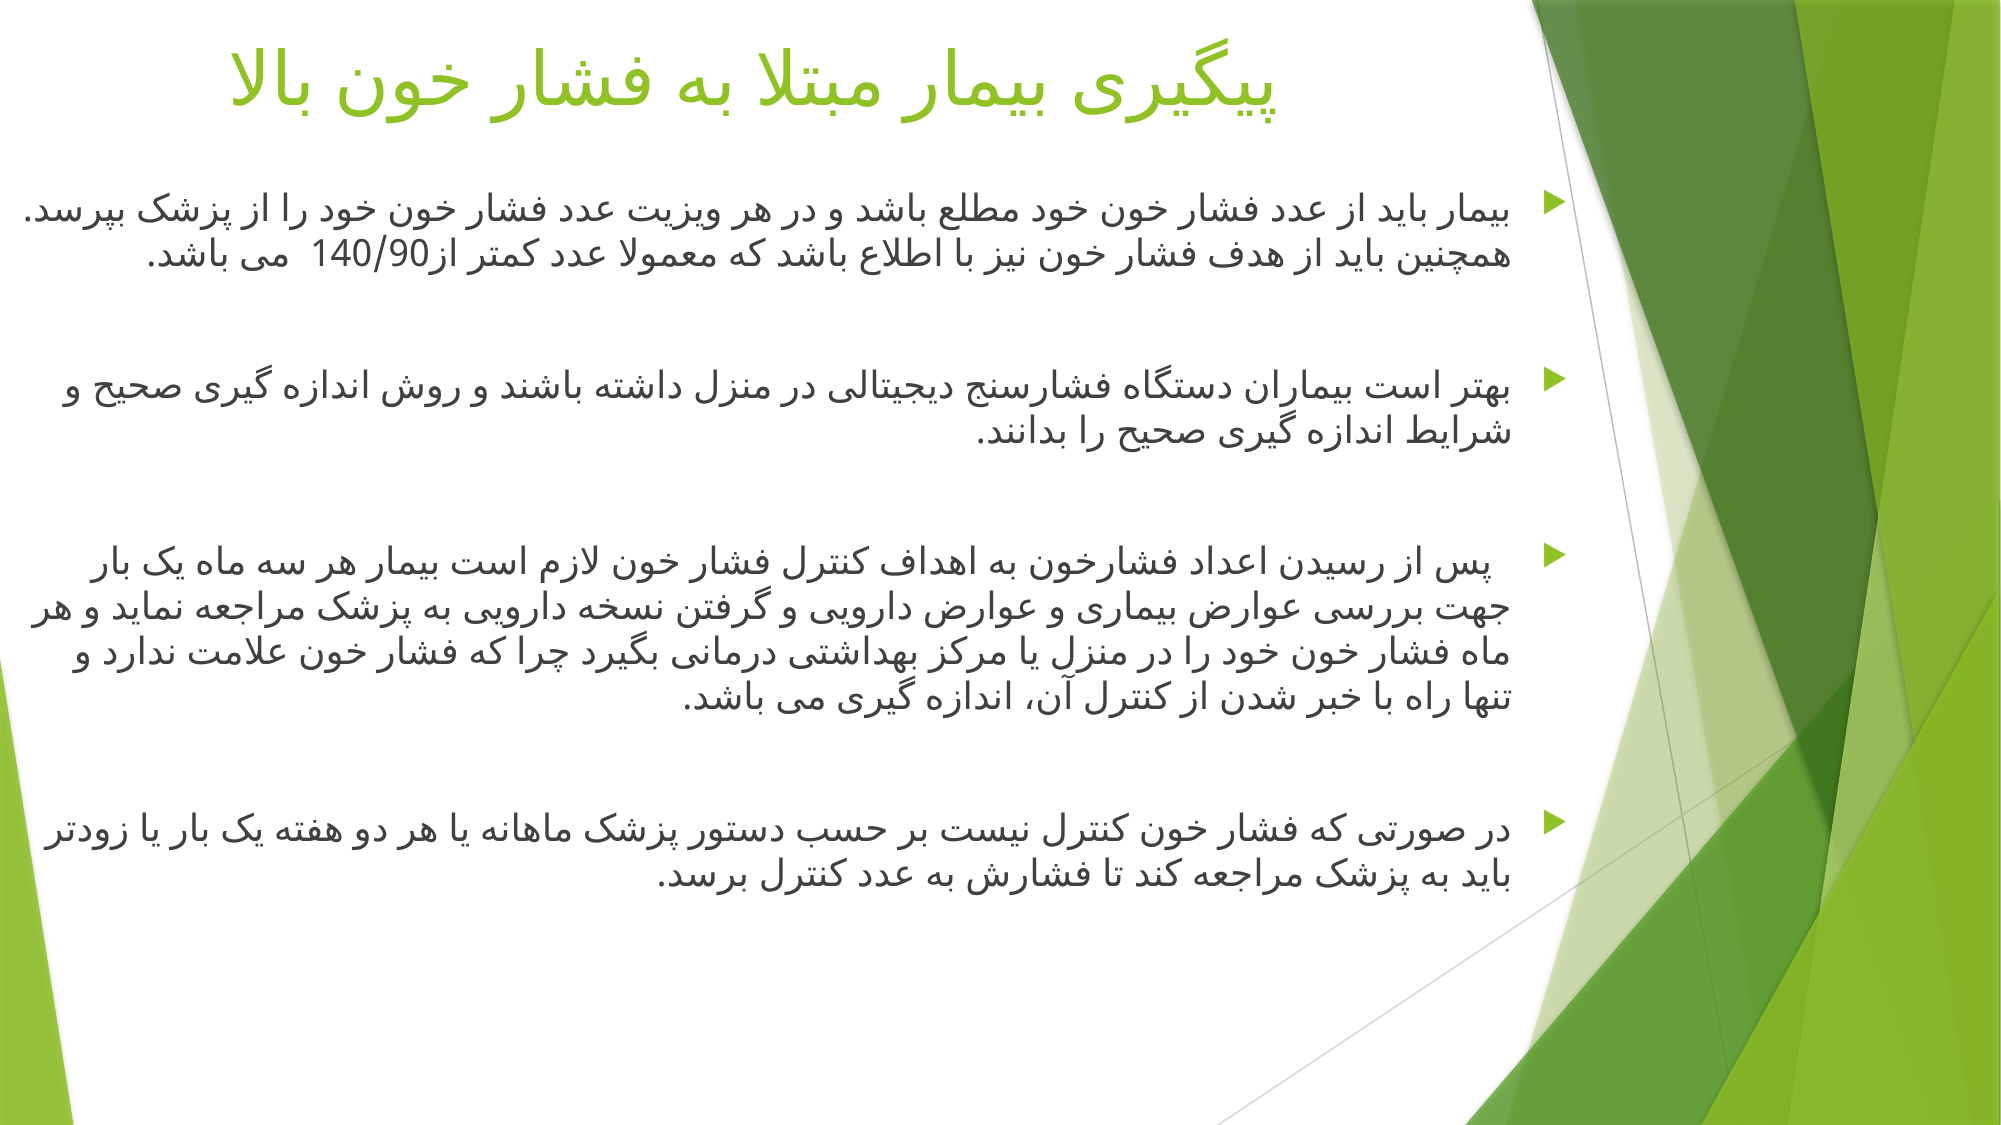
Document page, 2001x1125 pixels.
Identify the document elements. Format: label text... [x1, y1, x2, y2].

title پیگیری بیمار مبتلا به فشار خون بالا [78, 23, 1429, 135]
list بیمار باید از عدد فشار خون خود مطلع باشد و در هر ویزیت عدد فشار خون خود را از پزشک بپرسد. همچنین باید از هدف فشار خون نیز با اطلاع باشد که معمولا عدد کمتر از140/90 می باشد. بهتر است بیماران دستگاه فشارسنج دیجیتالی در منزل داشته باشند و روش اندازه گیری صحیح و شرایط اندازه گیری صحیح را بدانند. پس از رسیدن اعداد فشارخون به اهداف کنترل فشار خون لازم است بیمار هر سه ماه یک بار جهت بررسی عوارض بیماری و عوارض دارویی و گرفتن نسخه دارویی به پزشک مراجعه نماید و هر ماه فشار خون خود را در منزل یا مرکز بهداشتی درمانی بگیرد چرا که فشار خون علامت ندارد و تنها راه با خبر شدن از کنترل آن، اندازه گیری می باشد. در صورتی که فشار خون کنترل نیست بر حسب دستور پزشک ماهانه یا هر دو هفته یک بار یا زودتر باید به پزشک مراجعه کند تا فشارش به عدد کنترل برسد. [0, 176, 1585, 941]
